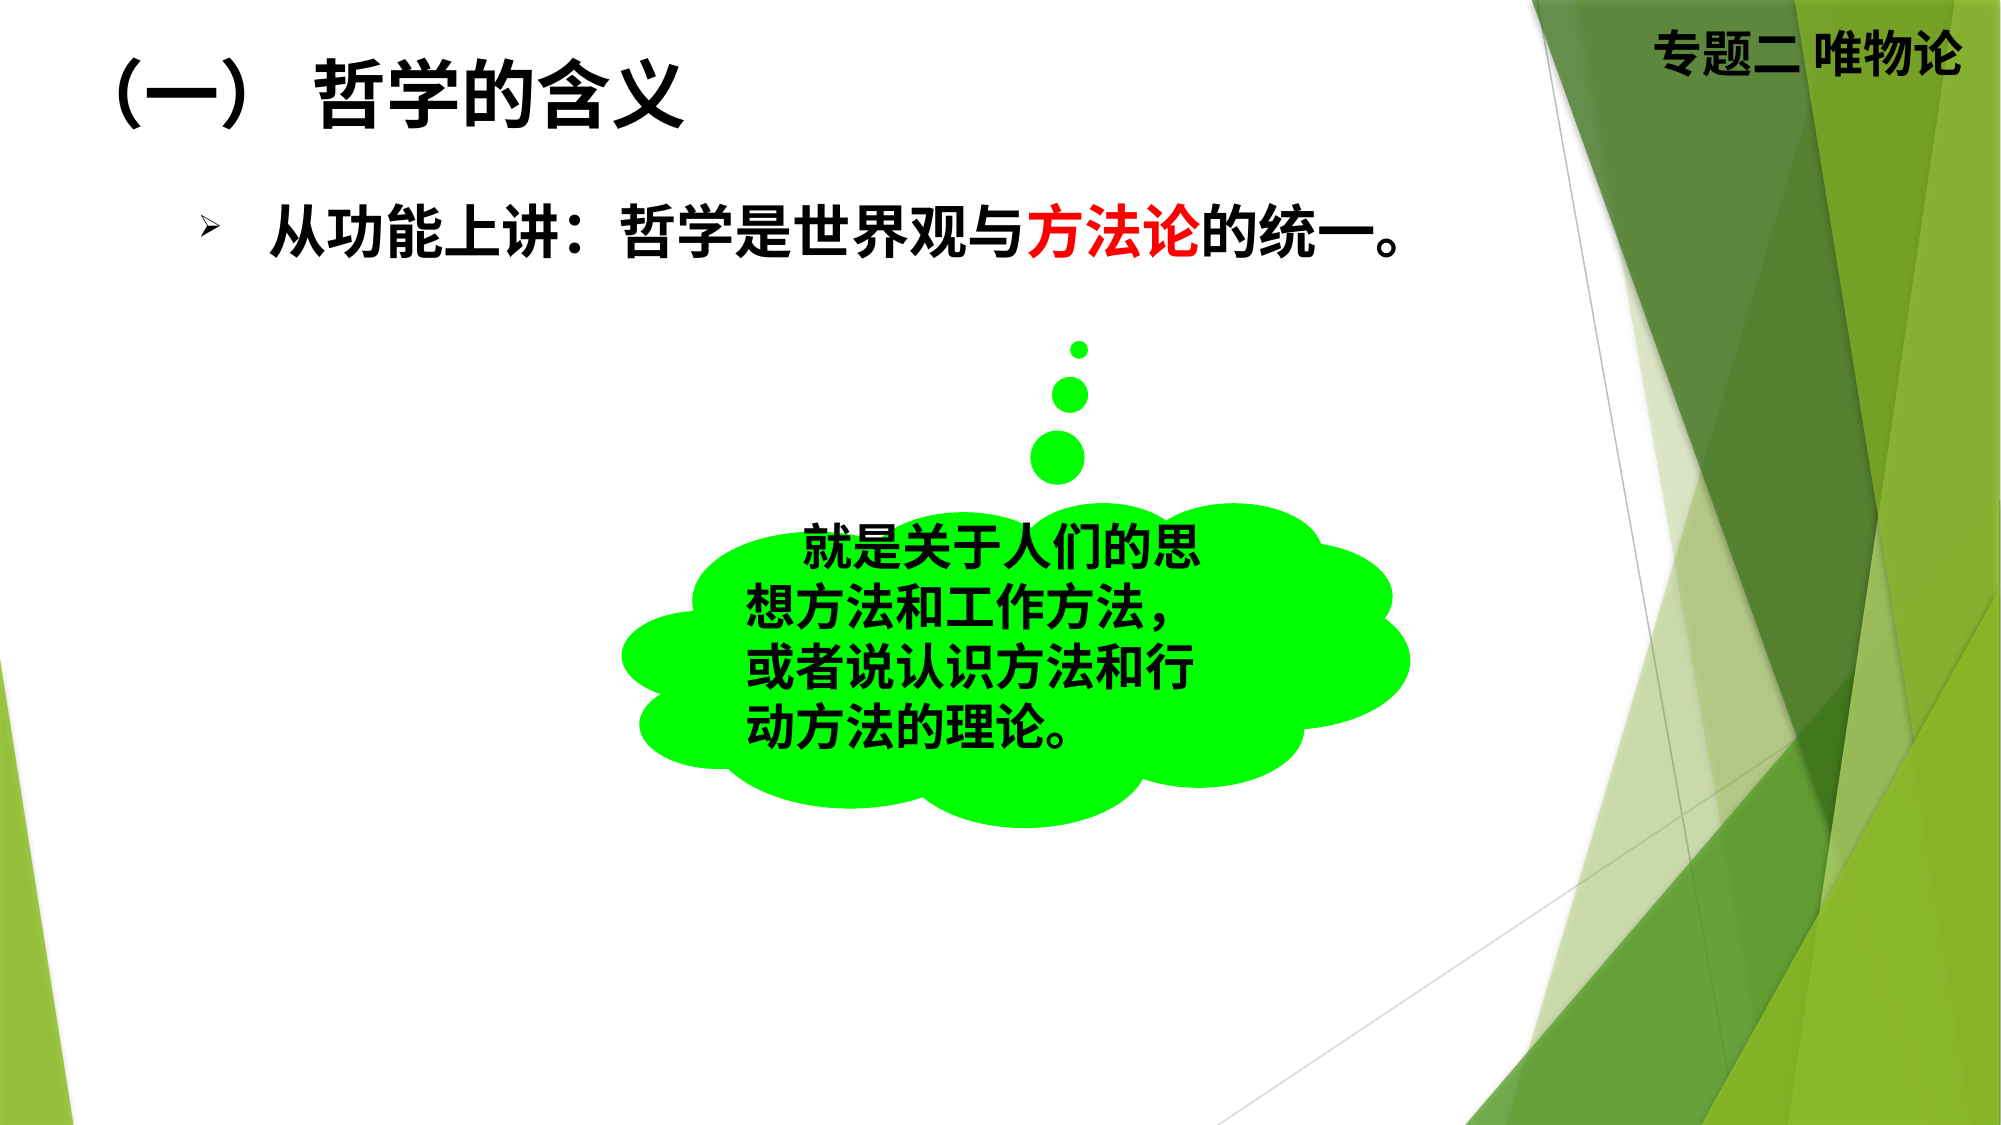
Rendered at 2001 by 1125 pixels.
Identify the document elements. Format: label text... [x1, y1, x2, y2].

text_box （一） 哲学的含义 [54, 40, 1120, 145]
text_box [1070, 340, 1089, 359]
text_box 就是关于人们的思想方法和工作方法，或者说认识方法和行动方法的理论。 [621, 503, 1411, 829]
text_box 就是关于人们的思想方法和工作方法，或者说认识方法和行动方法的理论。 [1030, 430, 1085, 485]
text_box 就是关于人们的思想方法和工作方法，或者说认识方法和行动方法的理论。 [1052, 376, 1089, 413]
text_box 从功能上讲：哲学是世界观与方法论的统一。 [183, 187, 1420, 343]
